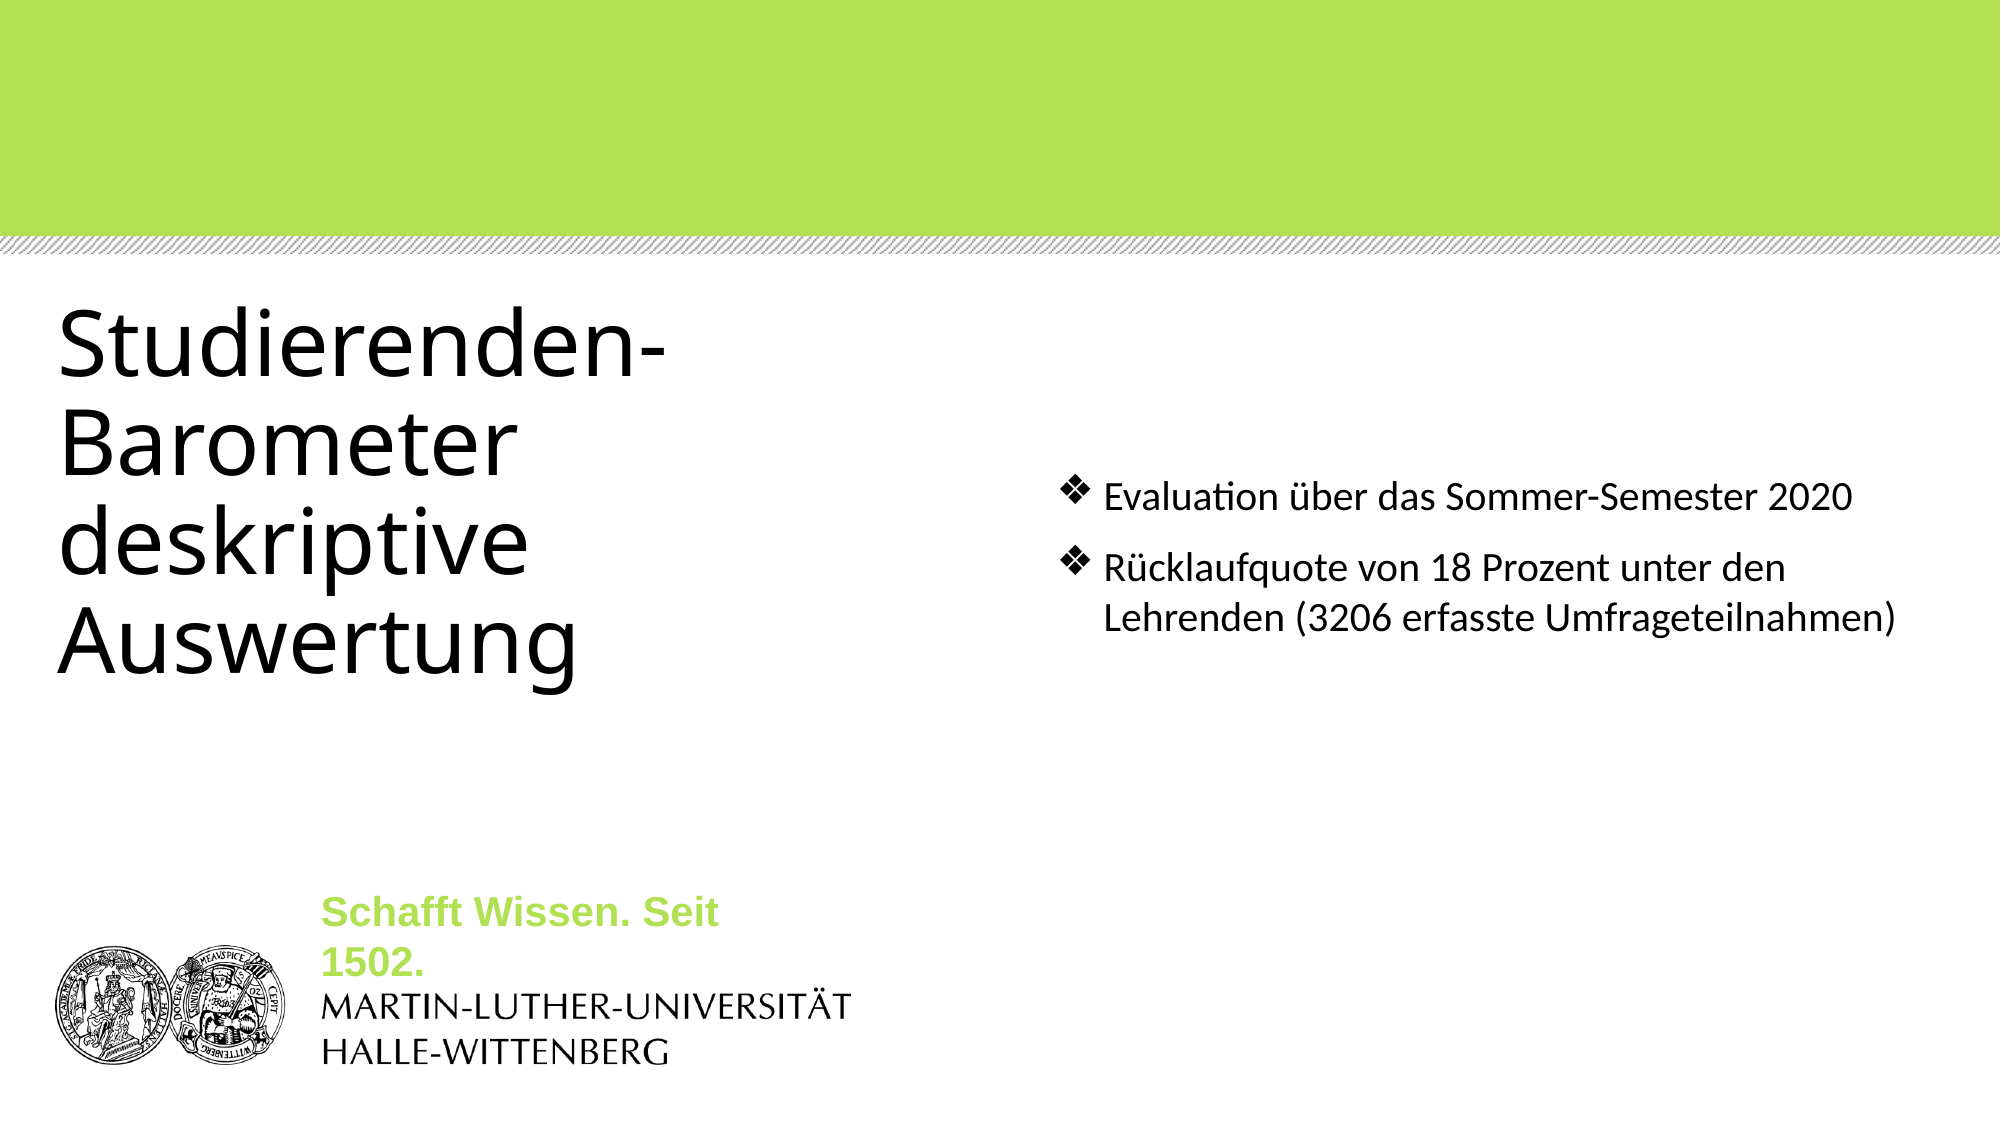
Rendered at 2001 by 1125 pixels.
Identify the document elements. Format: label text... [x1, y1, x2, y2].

list Evaluation über das Sommer-Semester 2020 Rücklaufquote von 18 Prozent unter den Lehrenden (3206 erfasste Umfrageteilnahmen) [1056, 468, 1943, 1069]
picture [0, 237, 2000, 254]
title Studierenden-Barometer deskriptive Auswertung [56, 296, 991, 682]
picture [55, 945, 851, 1065]
